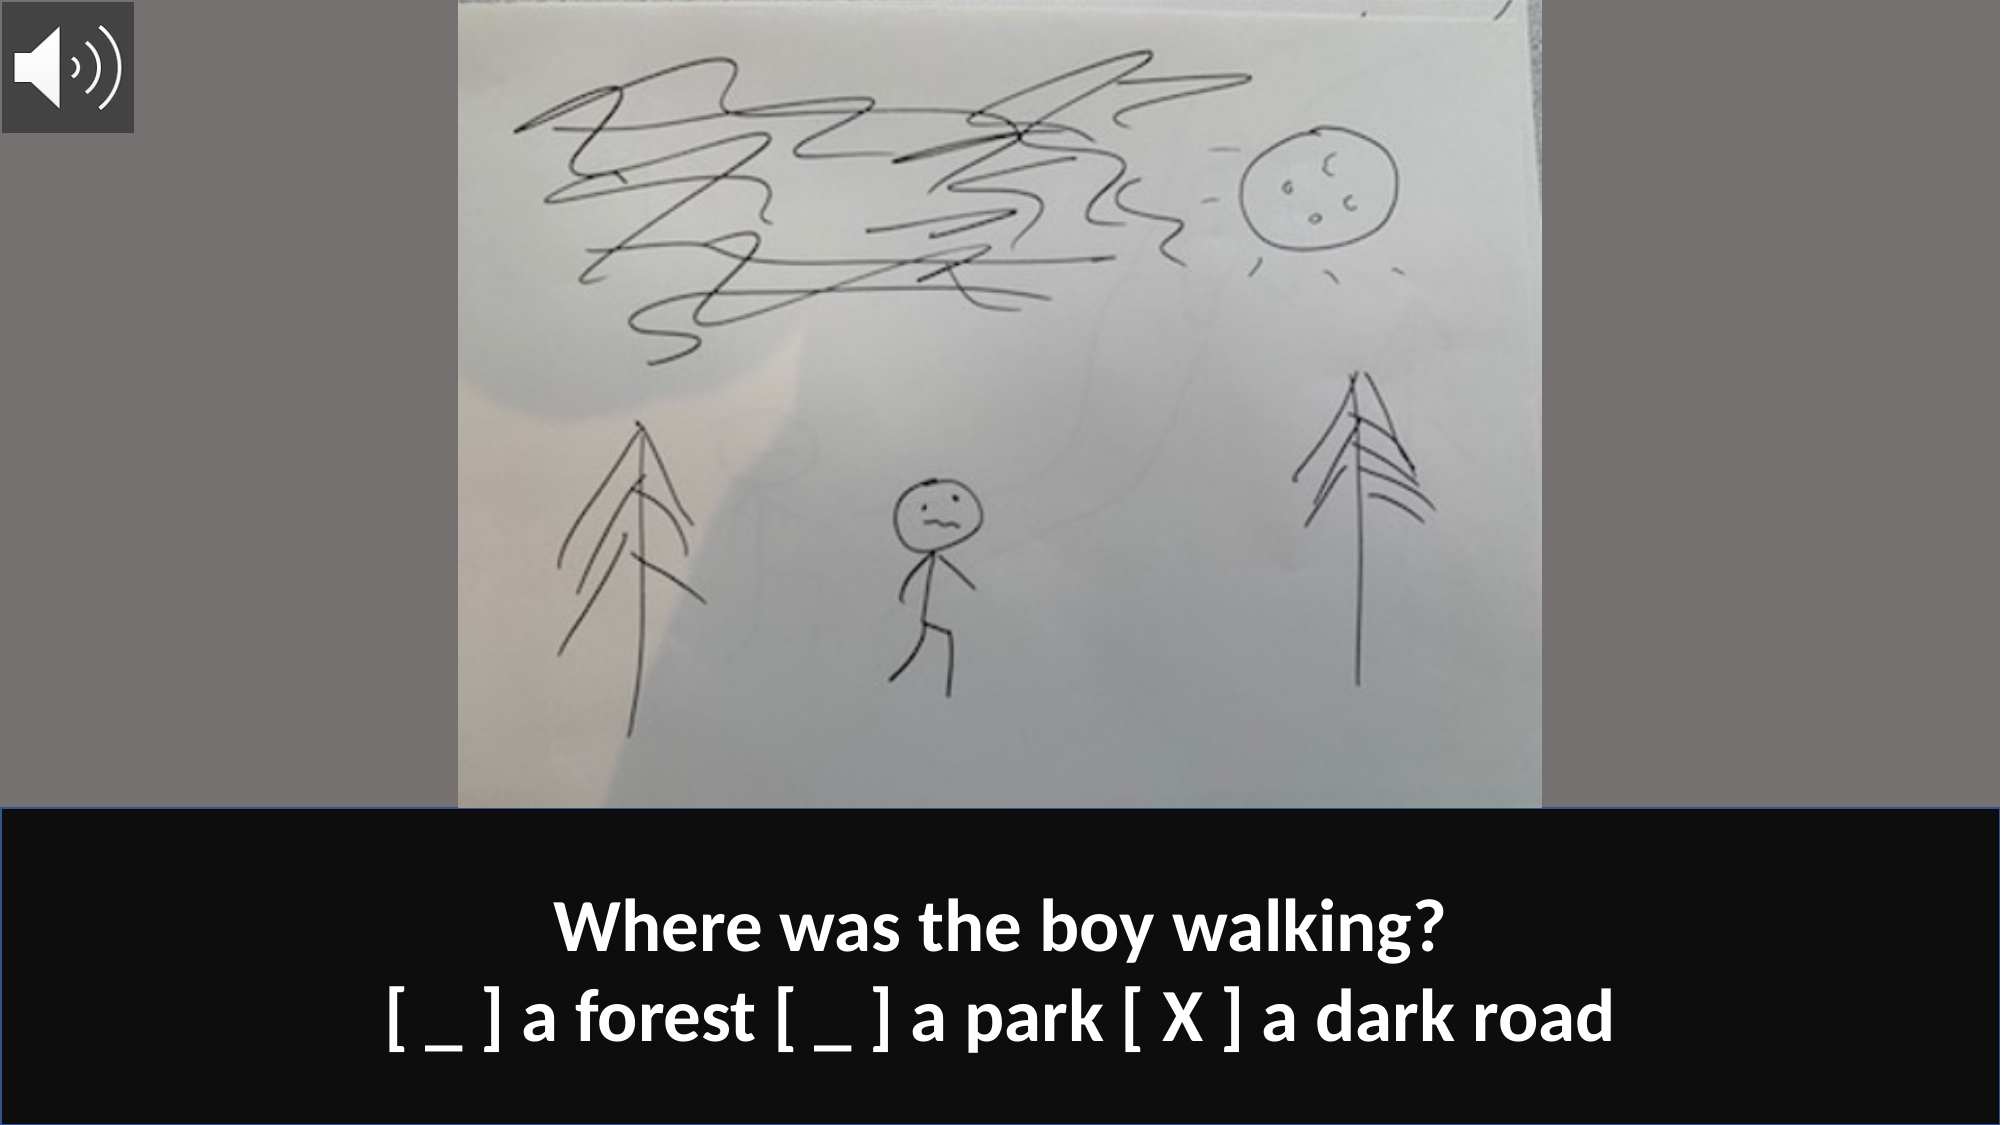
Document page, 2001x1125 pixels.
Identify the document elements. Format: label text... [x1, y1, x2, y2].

picture [458, 0, 1542, 808]
picture [1, 0, 135, 135]
text_box Where was the boy walking? [ _ ] a forest [ _ ] a park [ X ] a dark road [0, 807, 2000, 1125]
